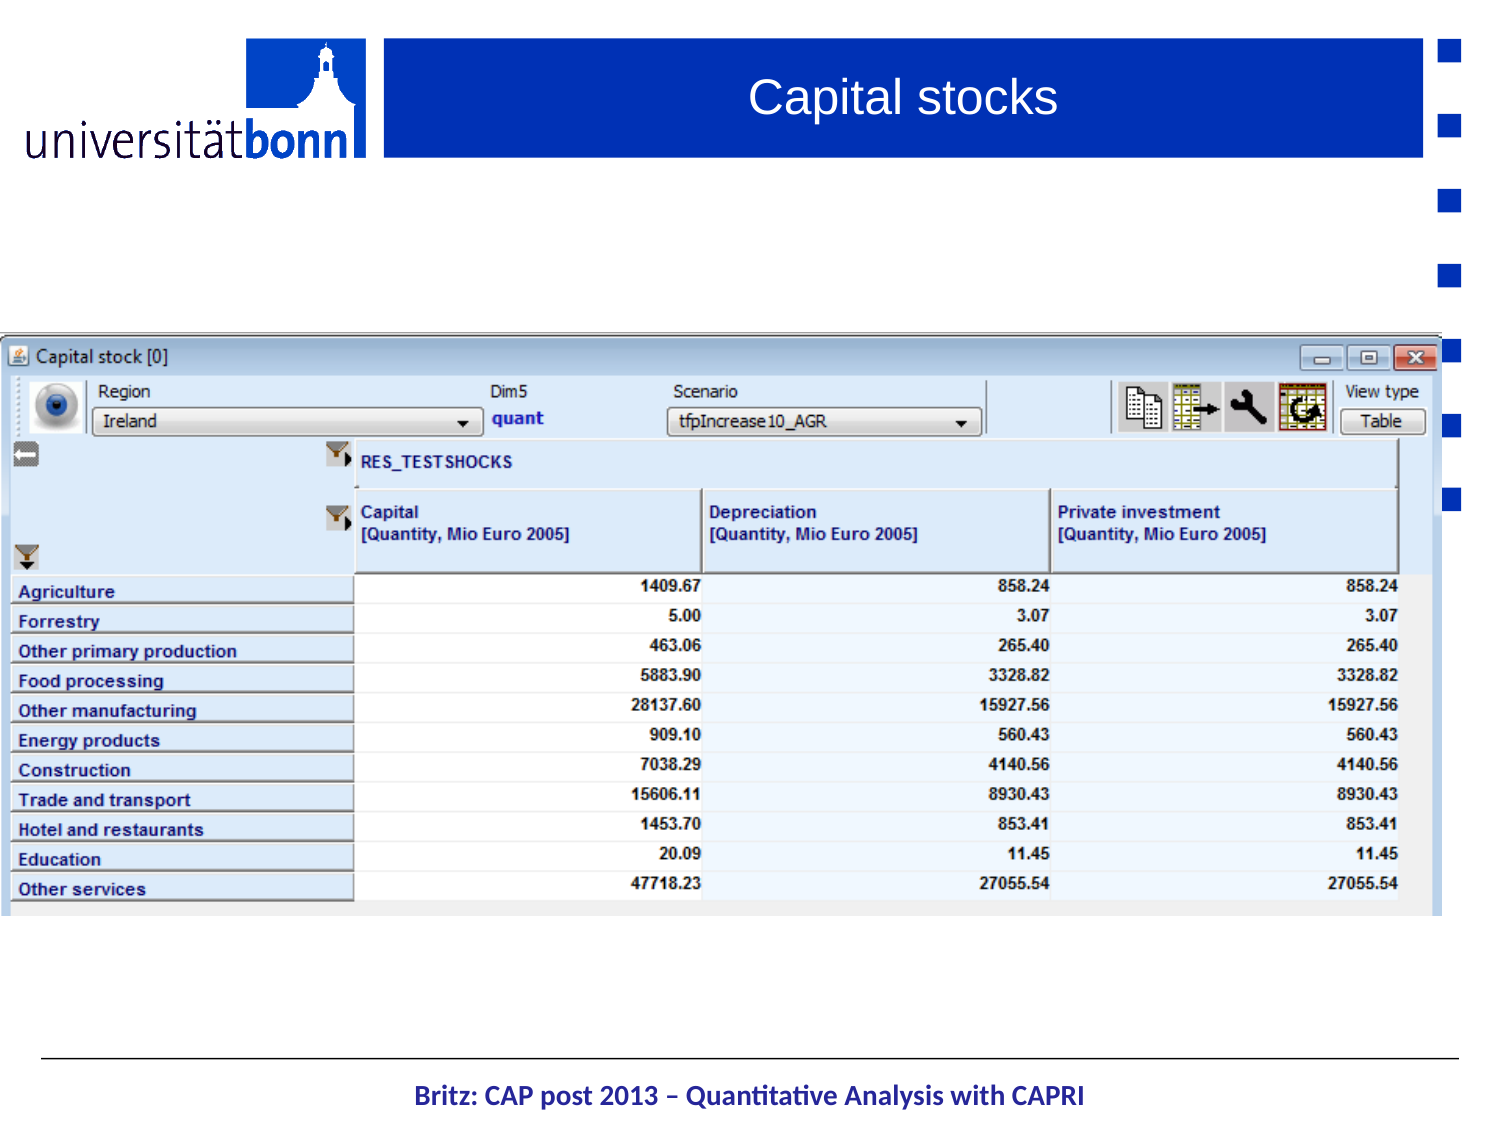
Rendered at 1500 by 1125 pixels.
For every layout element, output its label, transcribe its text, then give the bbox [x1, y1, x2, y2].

picture [0, 332, 1443, 916]
picture [24, 36, 368, 160]
footer Britz: CAP post 2013 – Quantitative Analysis with CAPRI [40, 1070, 1460, 1107]
title Capital stocks [383, 38, 1424, 158]
